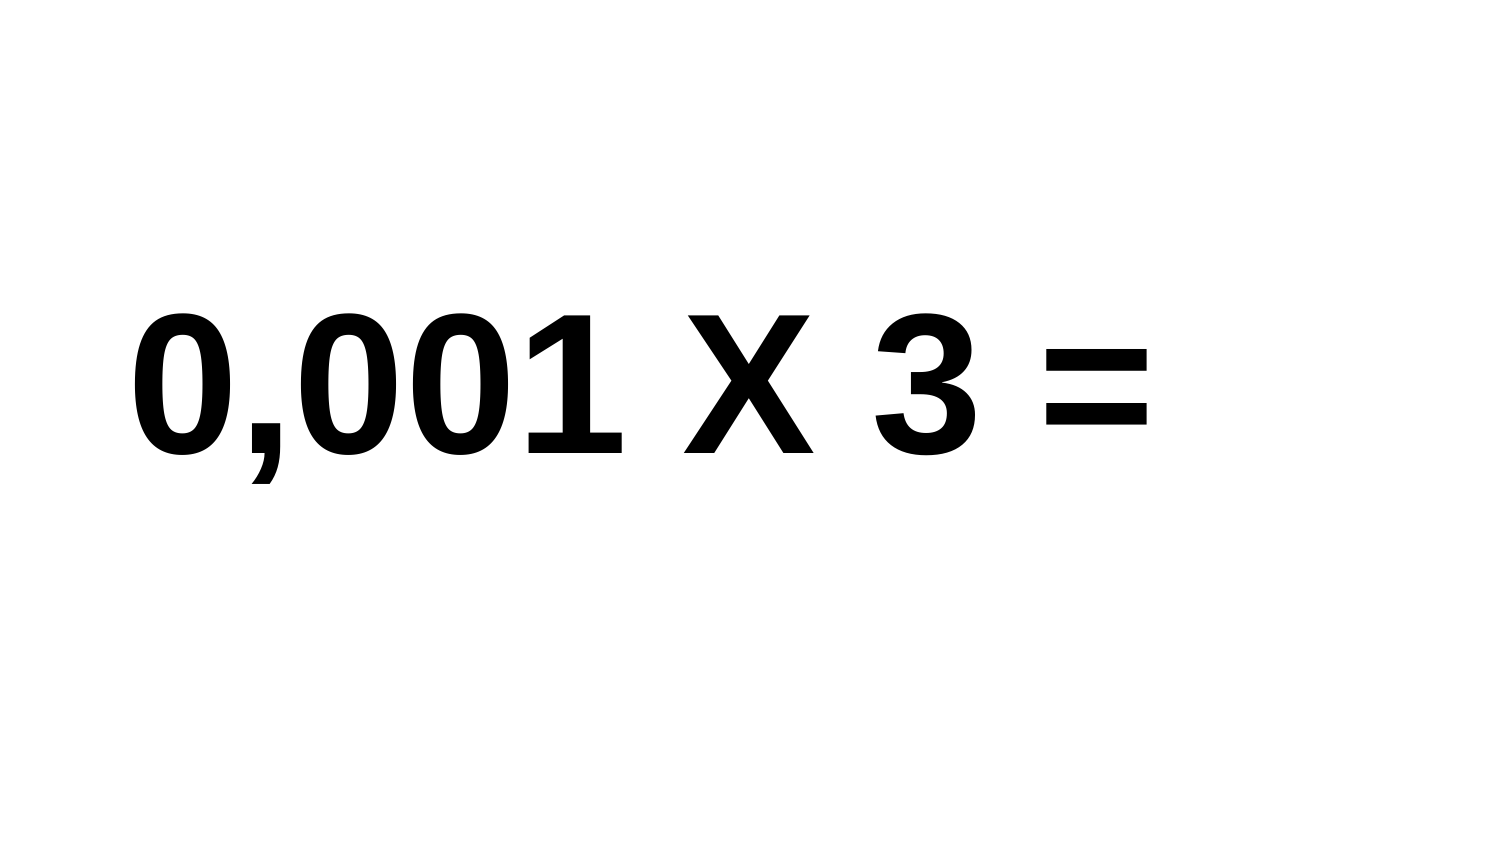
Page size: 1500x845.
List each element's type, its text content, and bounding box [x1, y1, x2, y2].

text_box 0,001 X 3 = [112, 317, 1388, 509]
